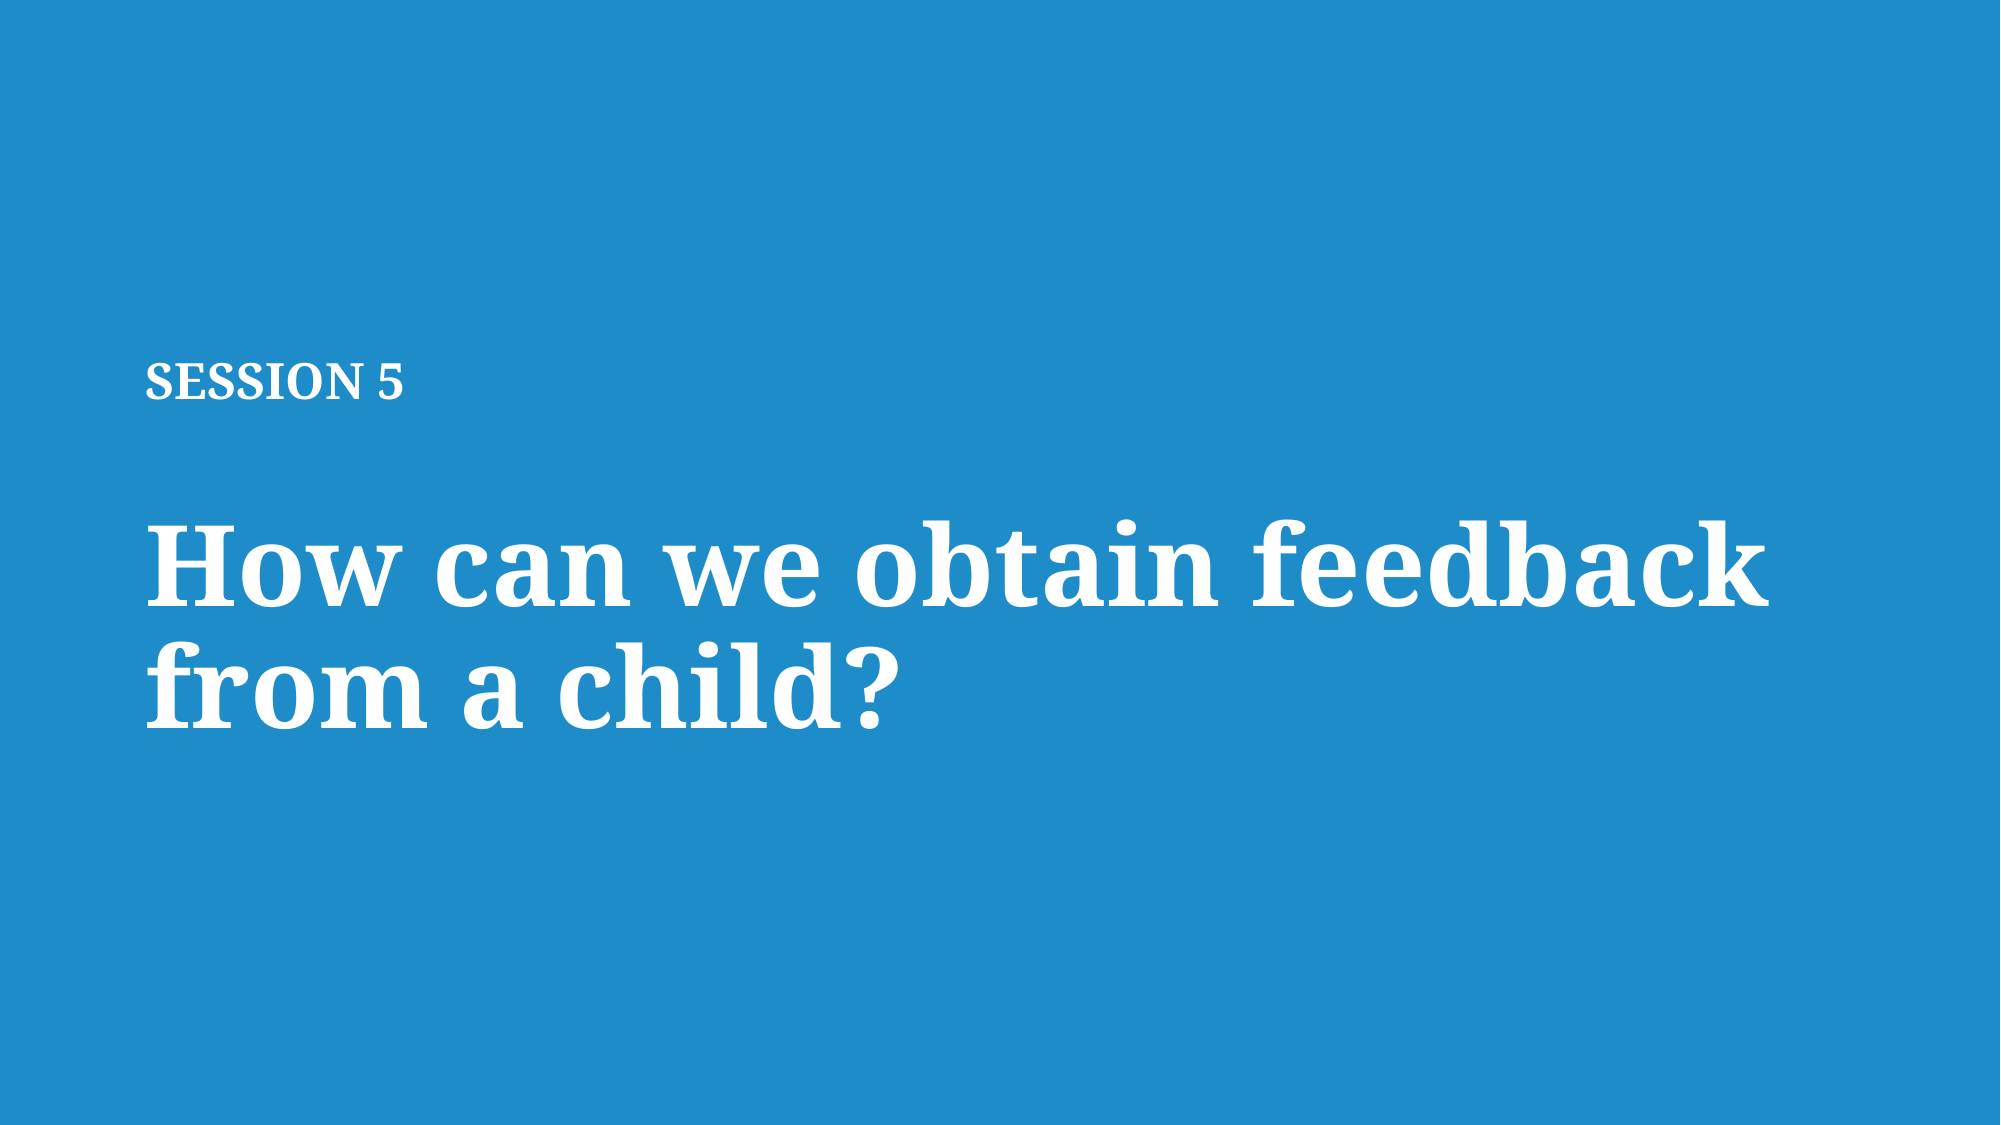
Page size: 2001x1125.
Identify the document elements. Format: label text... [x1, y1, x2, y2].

title SESSION 5 How can we obtain feedback from a child? [130, 508, 1792, 601]
